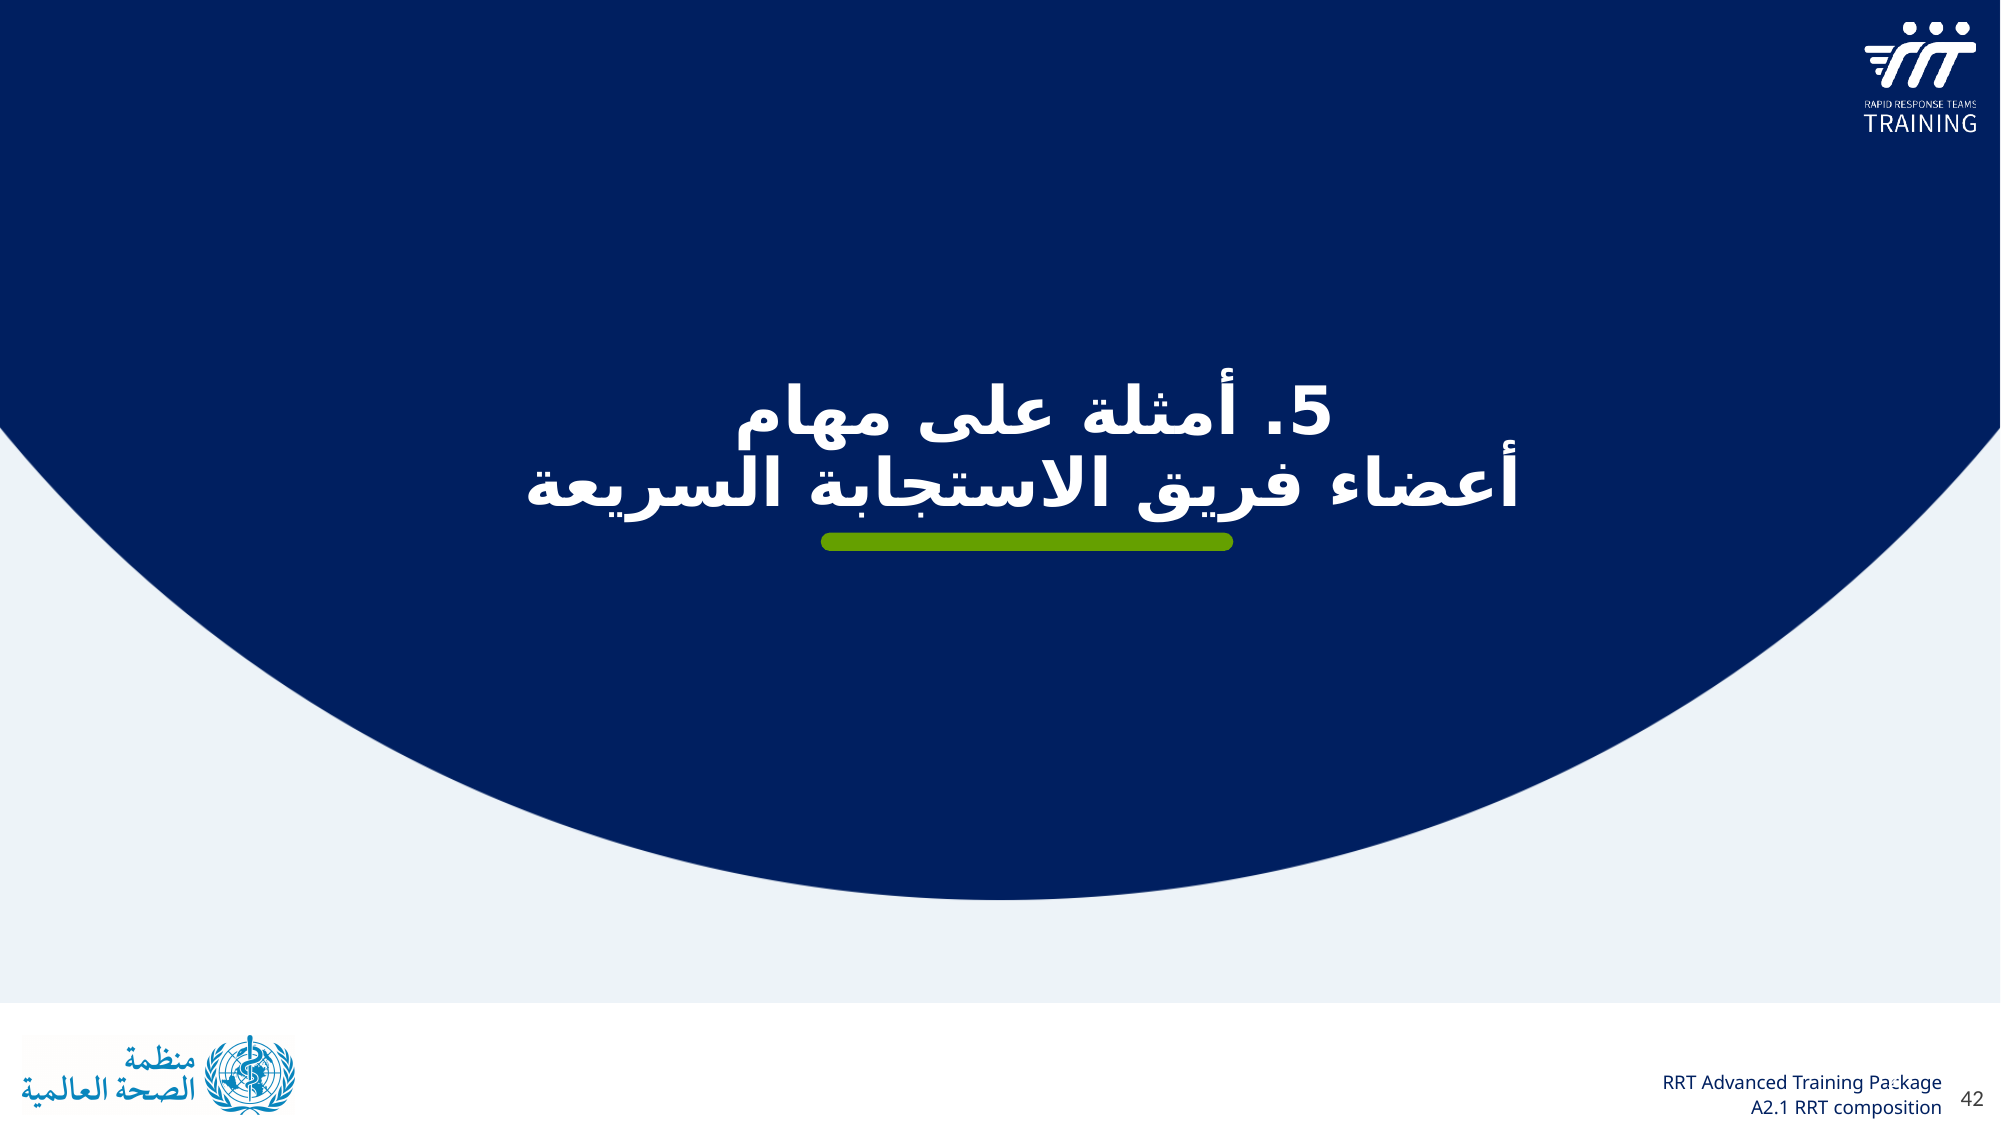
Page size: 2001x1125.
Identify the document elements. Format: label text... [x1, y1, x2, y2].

slide_number 42 [1882, 1037, 1922, 1082]
picture [252, 1050, 258, 1059]
picture [0, 0, 2001, 1003]
list 5. أمثلة على مهام أعضاء فريق الاستجابة السريعة [92, 295, 1954, 603]
picture [22, 1035, 295, 1115]
